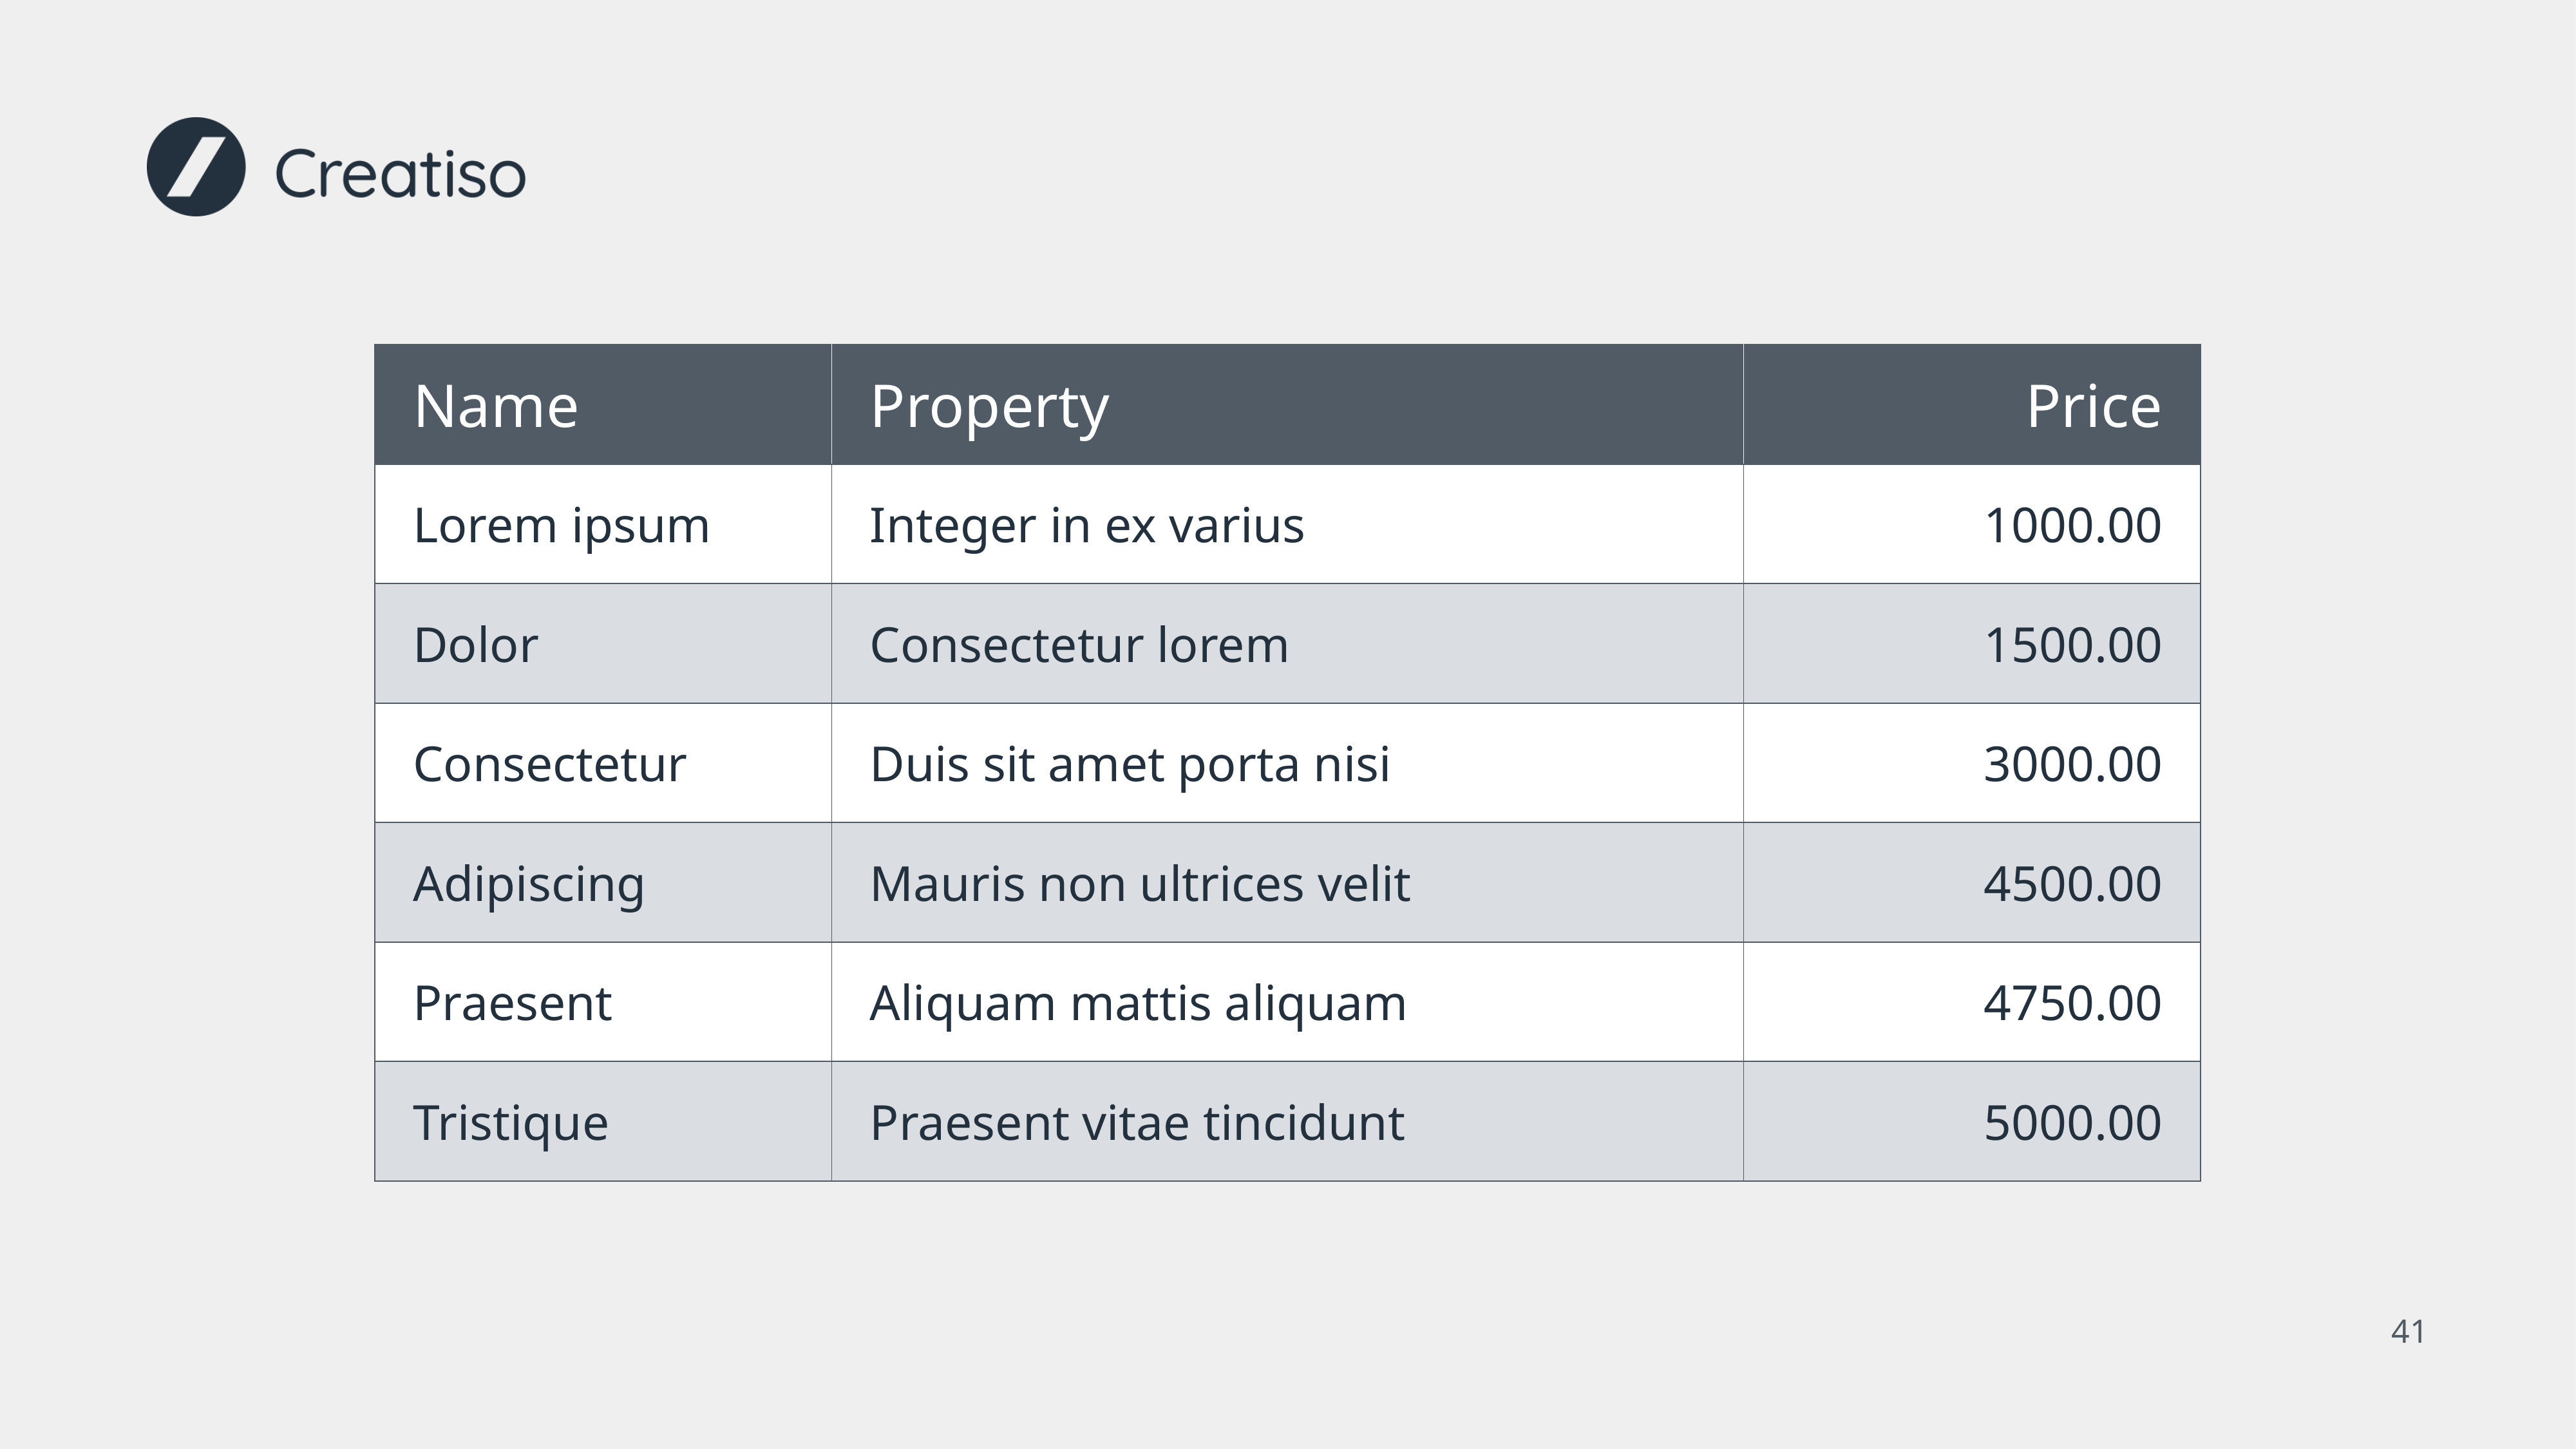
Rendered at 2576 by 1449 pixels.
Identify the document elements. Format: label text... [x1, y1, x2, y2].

table_header Price [1744, 345, 2200, 464]
table_cell 4750.00 [1744, 943, 2200, 1061]
table_cell Praesent vitae tincidunt [832, 1062, 1743, 1180]
table_cell 1500.00 [1744, 584, 2200, 703]
slide_number 41 [2353, 1294, 2467, 1372]
table_cell Lorem ipsum [375, 465, 831, 583]
table_cell Duis sit amet porta nisi [832, 704, 1743, 822]
table_cell Aliquam mattis aliquam [832, 943, 1743, 1061]
table_header Property [832, 345, 1743, 464]
table_cell 5000.00 [1744, 1062, 2200, 1180]
table_cell 1000.00 [1744, 465, 2200, 583]
table_cell Mauris non ultrices velit [832, 823, 1743, 942]
table_cell 3000.00 [1744, 704, 2200, 822]
table_cell Integer in ex varius [832, 465, 1743, 583]
table_cell Dolor [375, 584, 831, 703]
table_cell Consectetur [375, 704, 831, 822]
picture [147, 117, 526, 216]
table_header Name [375, 345, 831, 464]
table_cell Adipiscing [375, 823, 831, 942]
table_cell Consectetur lorem [832, 584, 1743, 703]
table_cell 4500.00 [1744, 823, 2200, 942]
table_cell Praesent [375, 943, 831, 1061]
table_cell Tristique [375, 1062, 831, 1180]
